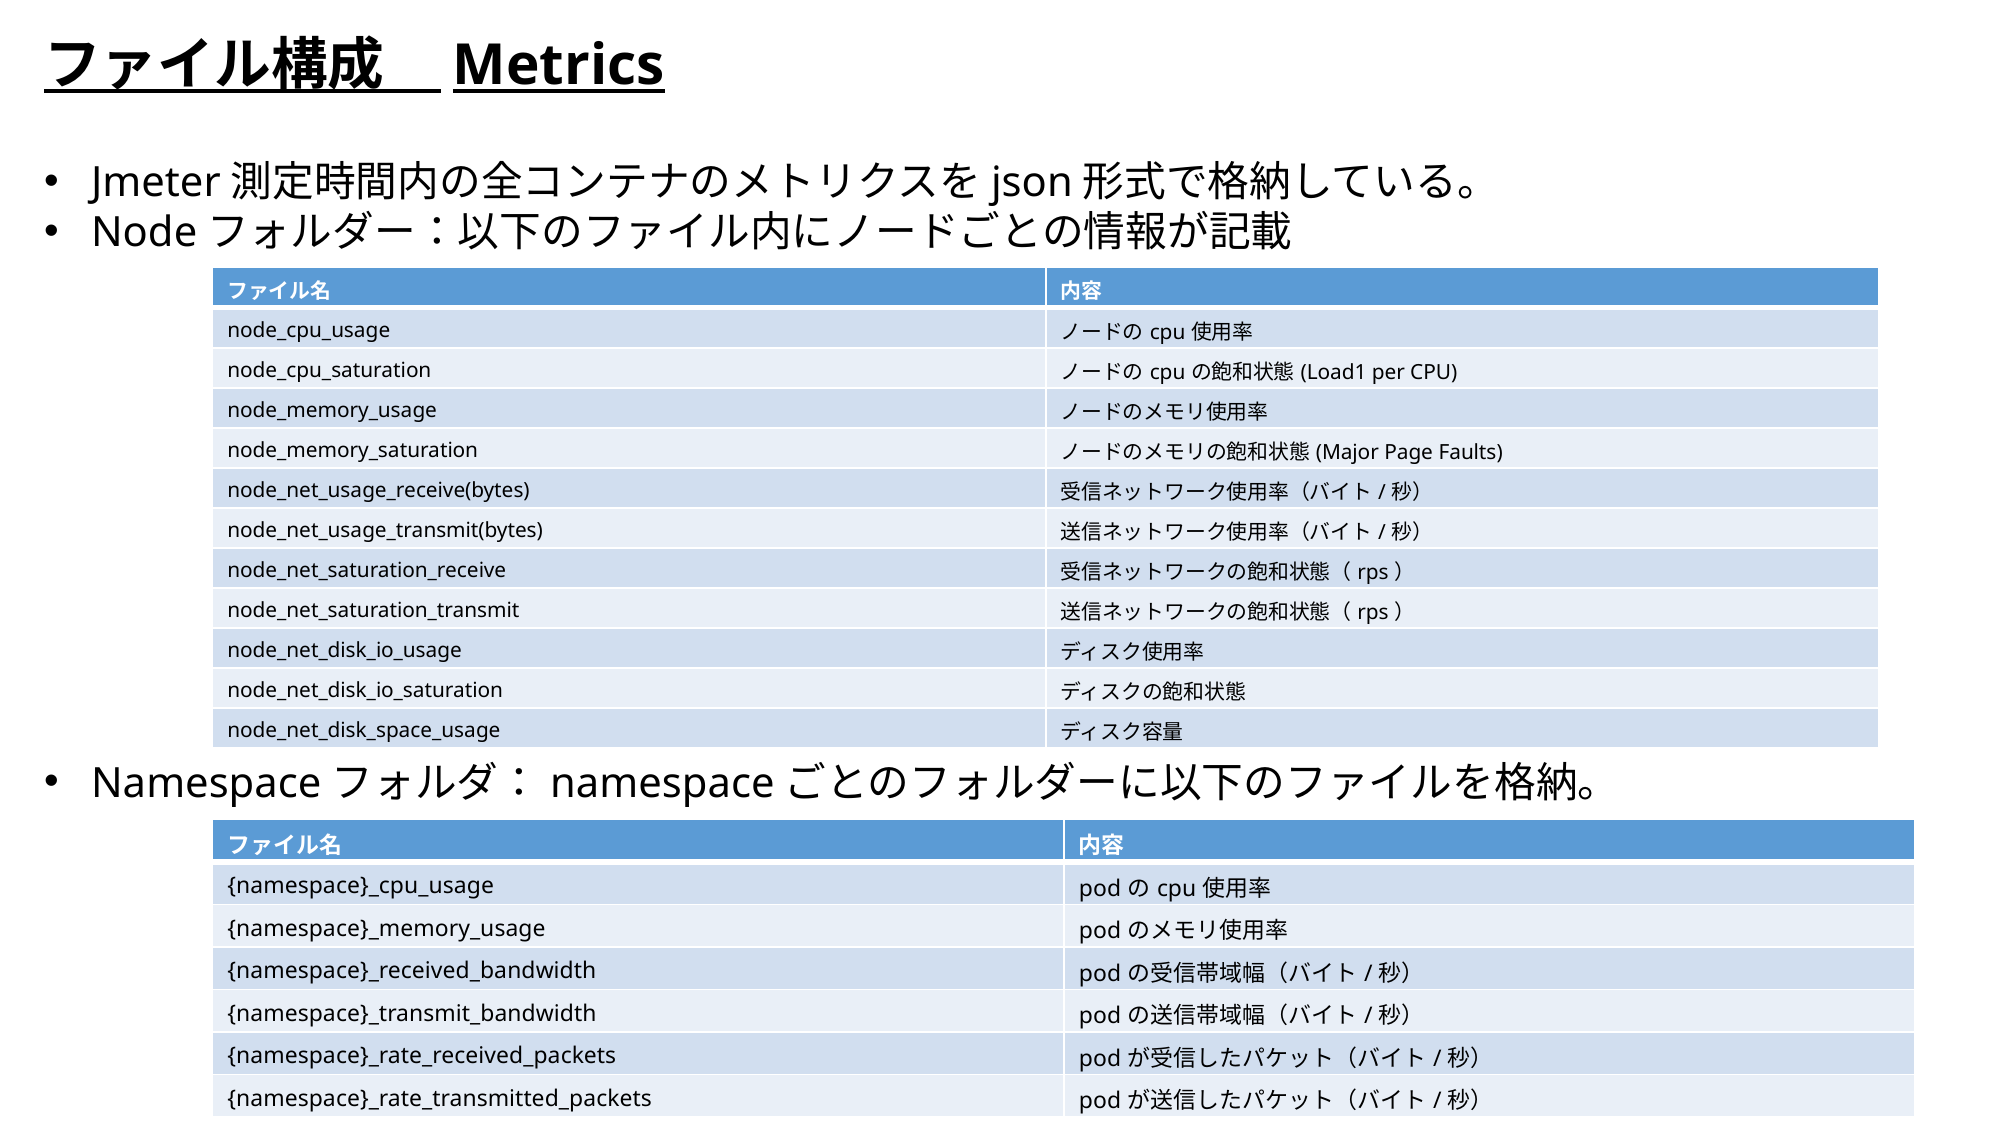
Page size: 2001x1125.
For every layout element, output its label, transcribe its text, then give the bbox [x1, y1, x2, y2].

table_cell node_net_disk_space_usage [213, 709, 1045, 747]
table_cell node_net_saturation_receive [213, 549, 1045, 587]
table_cell node_net_disk_io_saturation [213, 669, 1045, 707]
table_cell {namespace}_transmit_bandwidth [213, 990, 1063, 1031]
table_cell {namespace}_received_bandwidth [213, 948, 1063, 989]
table_cell node_memory_saturation [213, 429, 1045, 467]
table_header 内容 [1065, 820, 1914, 859]
table_cell ノードのcpu使用率 [1047, 310, 1878, 347]
text_box ファイル構成 Metrics [29, 28, 779, 147]
table_cell ディスク使用率 [1047, 629, 1878, 667]
table_cell {namespace}_rate_transmitted_packets [213, 1075, 1063, 1116]
table_cell podのcpu使用率 [1065, 865, 1914, 904]
table_cell node_net_usage_transmit(bytes) [213, 509, 1045, 547]
table_cell 送信ネットワークの飽和状態（rps） [1047, 589, 1878, 627]
table_cell ディスクの飽和状態 [1047, 669, 1878, 707]
table_cell {namespace}_memory_usage [213, 905, 1063, 946]
table_cell podの受信帯域幅（バイト/秒） [1065, 948, 1914, 989]
table_cell {namespace}_cpu_usage [213, 865, 1063, 904]
table_cell podの送信帯域幅（バイト/秒） [1065, 990, 1914, 1031]
table_cell ノードのメモリ使用率 [1047, 389, 1878, 427]
table_cell {namespace}_rate_received_packets [213, 1033, 1063, 1074]
table_cell node_memory_usage [213, 389, 1045, 427]
table_cell podが受信したパケット（バイト/秒） [1065, 1033, 1914, 1074]
table_header ファイル名 [213, 268, 1045, 305]
table_cell ノードのcpuの飽和状態(Load1 per CPU) [1047, 349, 1878, 387]
table_cell ノードのメモリの飽和状態(Major Page Faults) [1047, 429, 1878, 467]
table_cell node_net_saturation_transmit [213, 589, 1045, 627]
table_cell node_net_disk_io_usage [213, 629, 1045, 667]
table_cell podのメモリ使用率 [1065, 905, 1914, 946]
table_cell 受信ネットワークの飽和状態（rps） [1047, 549, 1878, 587]
table_cell node_net_usage_receive(bytes) [213, 469, 1045, 507]
table_cell 受信ネットワーク使用率（バイト/秒） [1047, 469, 1878, 507]
table_header ファイル名 [213, 820, 1063, 859]
table_cell node_cpu_saturation [213, 349, 1045, 387]
table_cell node_cpu_usage [213, 310, 1045, 347]
table_cell podが送信したパケット（バイト/秒） [1065, 1075, 1914, 1116]
table_cell ディスク容量 [1047, 709, 1878, 747]
table_header 内容 [1047, 268, 1878, 305]
table_cell 送信ネットワーク使用率（バイト/秒） [1047, 509, 1878, 547]
text_box Jmeter測定時間内の全コンテナのメトリクスをjson形式で格納している。 Nodeフォルダー：以下のファイル内にノードごとの情報が記載 Namespaceフォルダ：namespaceごとのフォルダーに以下のファイルを格納。 [29, 147, 1780, 813]
